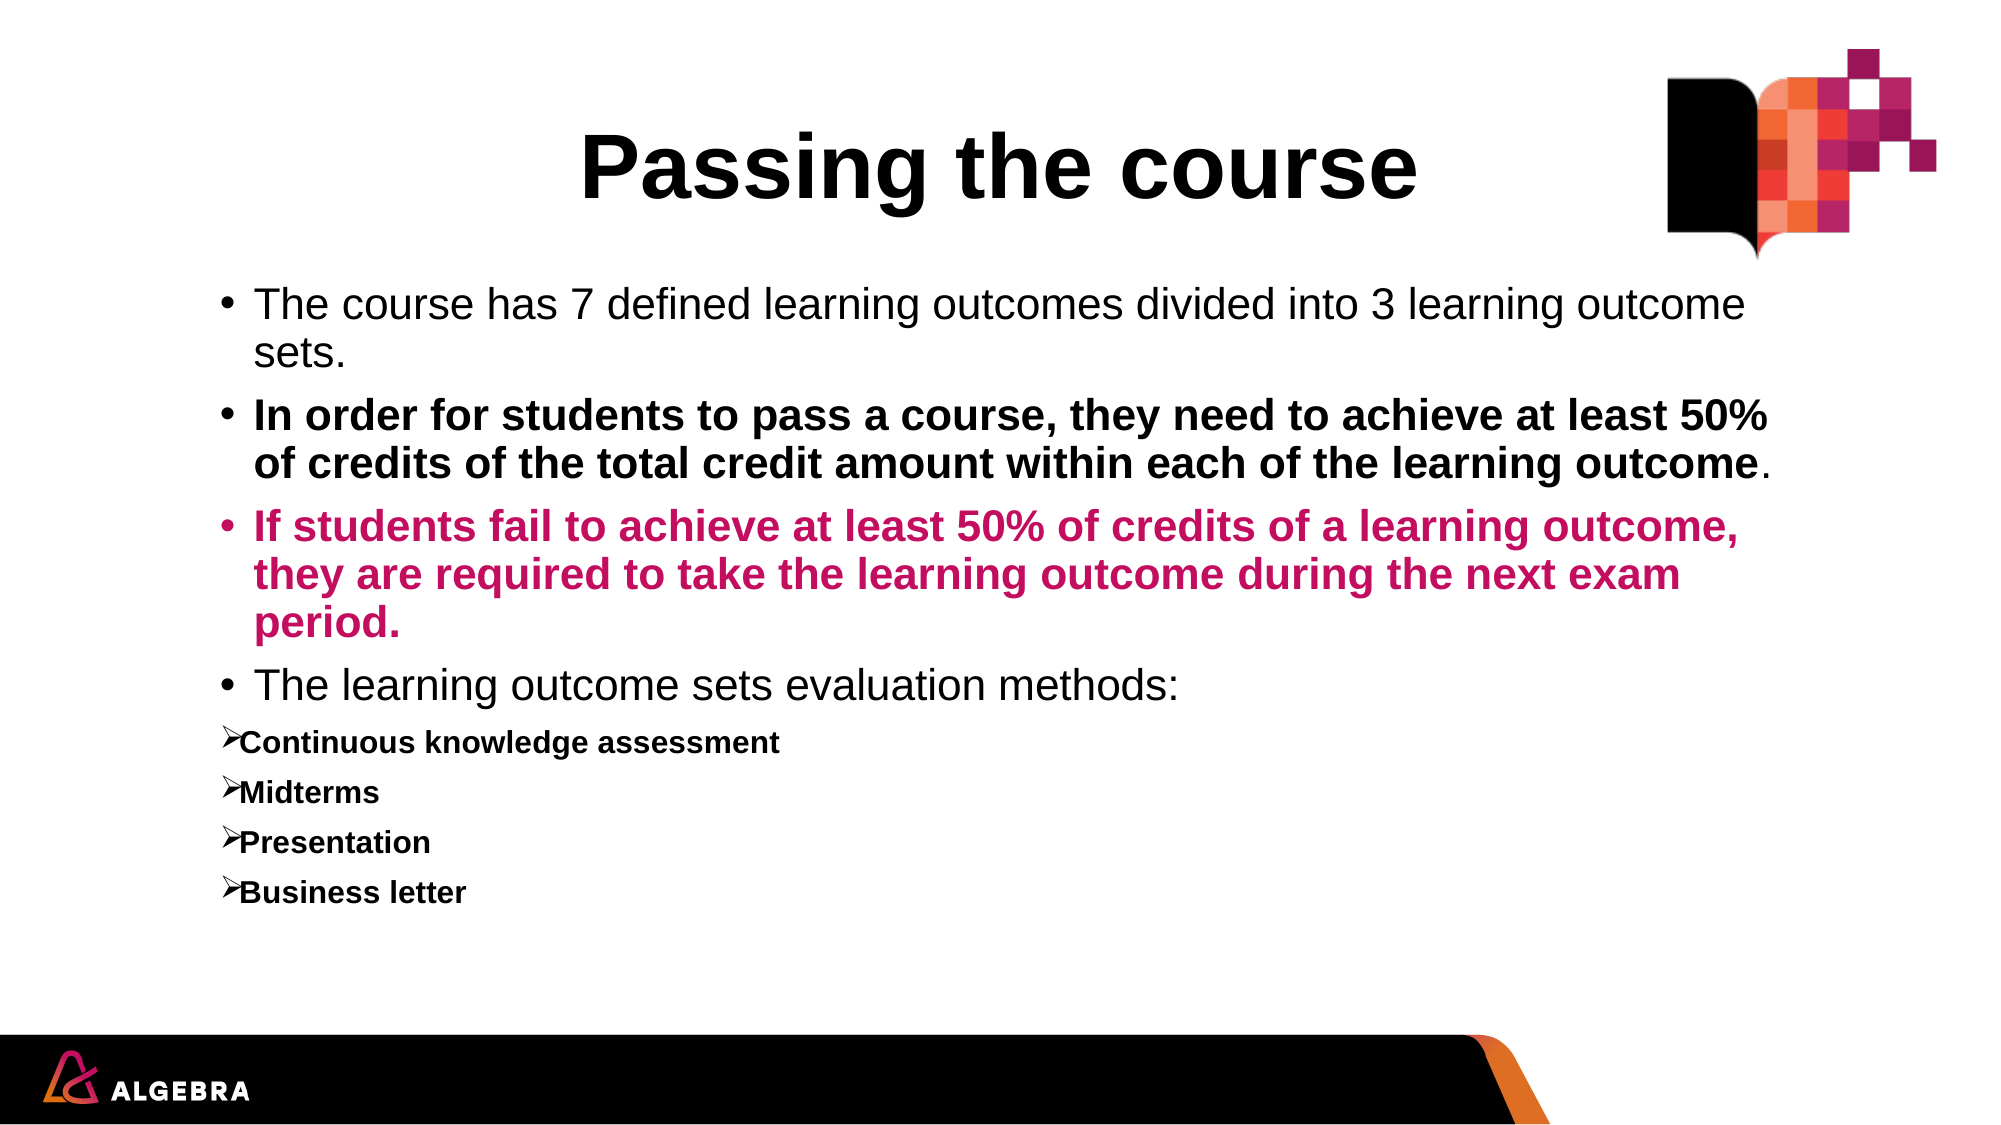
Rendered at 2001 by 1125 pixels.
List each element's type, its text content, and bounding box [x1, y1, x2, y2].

picture [1667, 49, 1937, 260]
picture [0, 1034, 1733, 1125]
title Passing the course [137, 59, 1863, 278]
list The course has 7 defined learning outcomes divided into 3 learning outcome sets. In order for students to pass a course, they need to achieve at least 50% of credits of the total credit amount within each of the learning outcome. If students fail to achieve at least 50% of credits of a learning outcome, they are required to take the learning outcome during the next exam period. The learning outcome sets evaluation methods: Continuous knowledge assessment Midterms Presentation Business letter [205, 273, 1803, 948]
